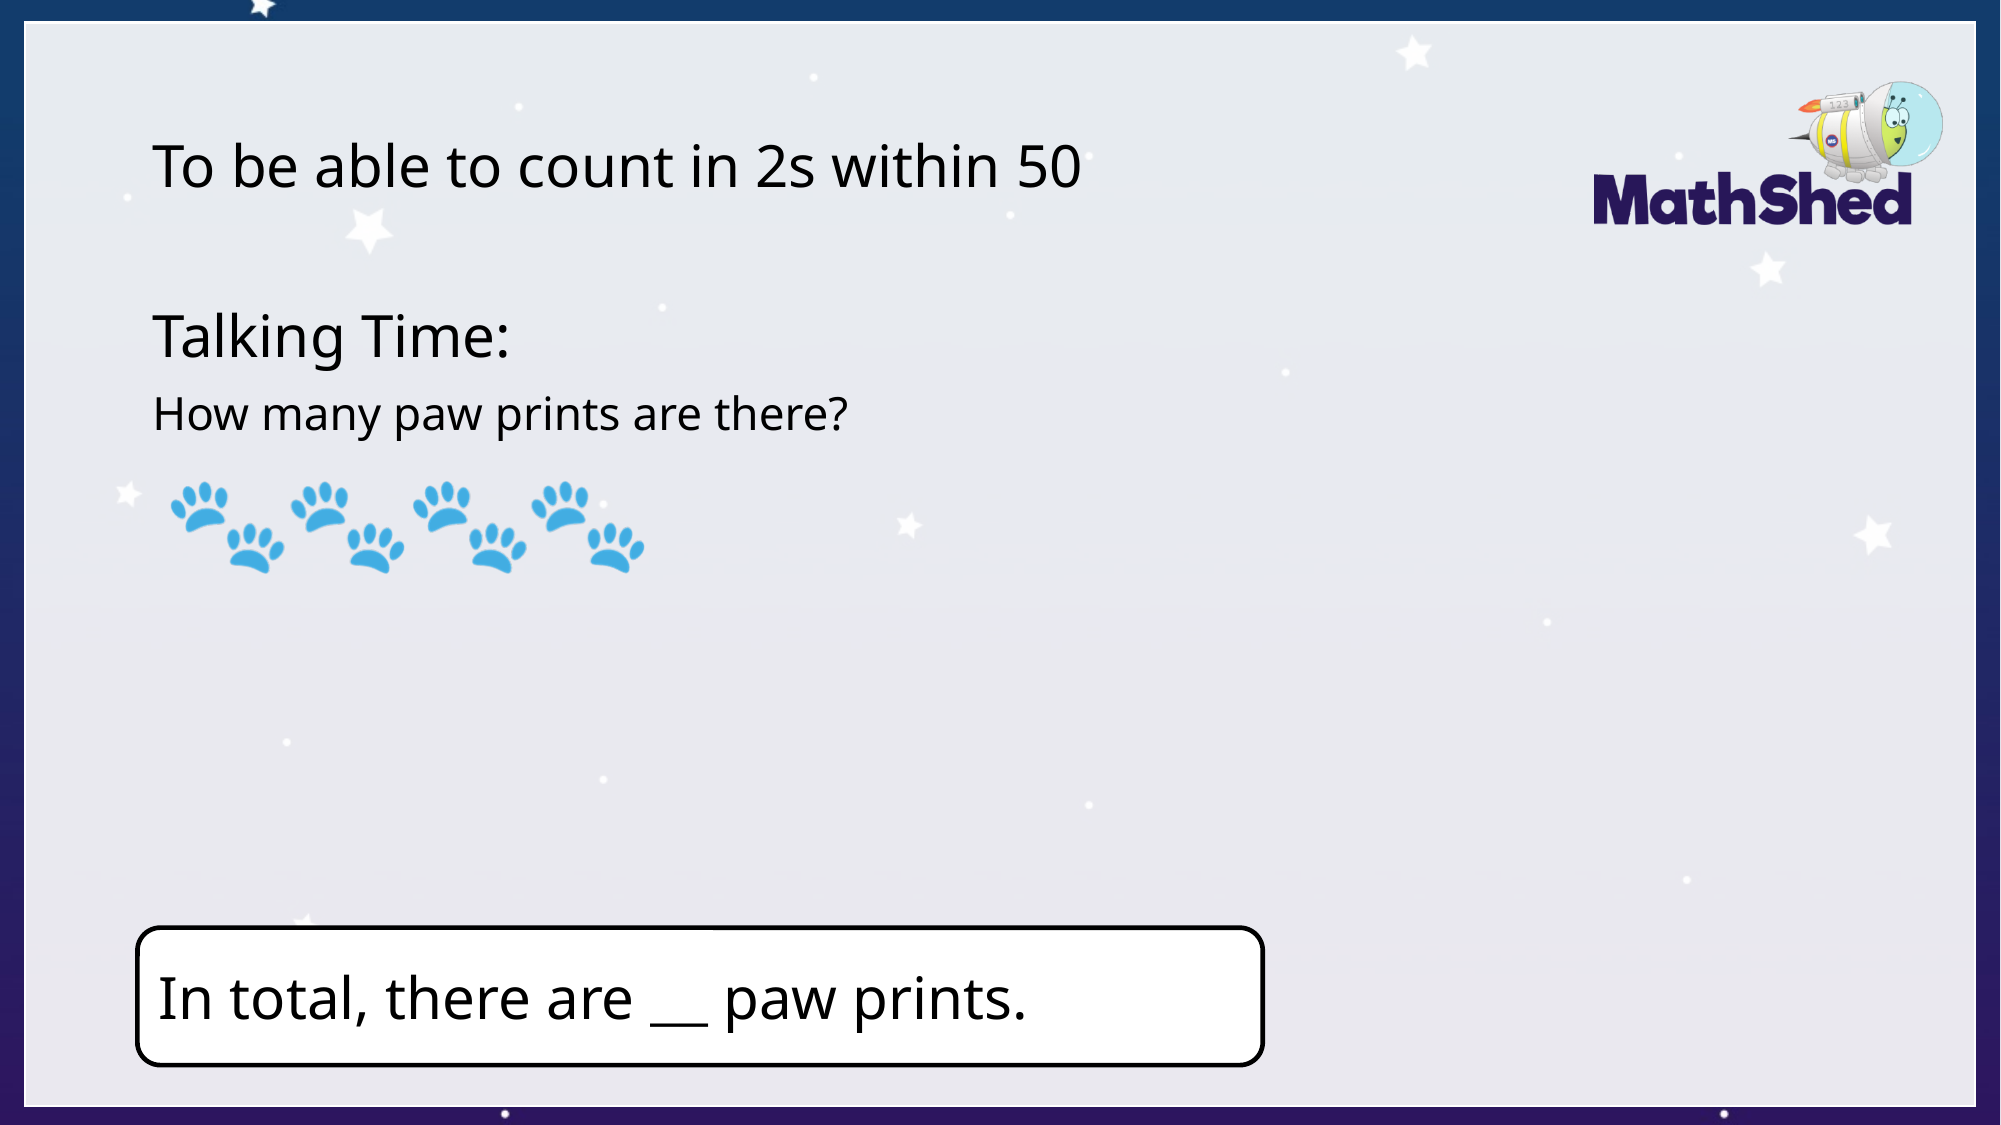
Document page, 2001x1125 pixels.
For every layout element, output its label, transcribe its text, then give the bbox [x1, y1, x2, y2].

picture [0, 0, 2001, 1125]
text_box In total, there are __ paw prints. [136, 926, 1264, 1067]
title To be able to count in 2s within 50 [137, 59, 1578, 278]
list Talking Time: How many paw prints are there? [137, 299, 1863, 1014]
